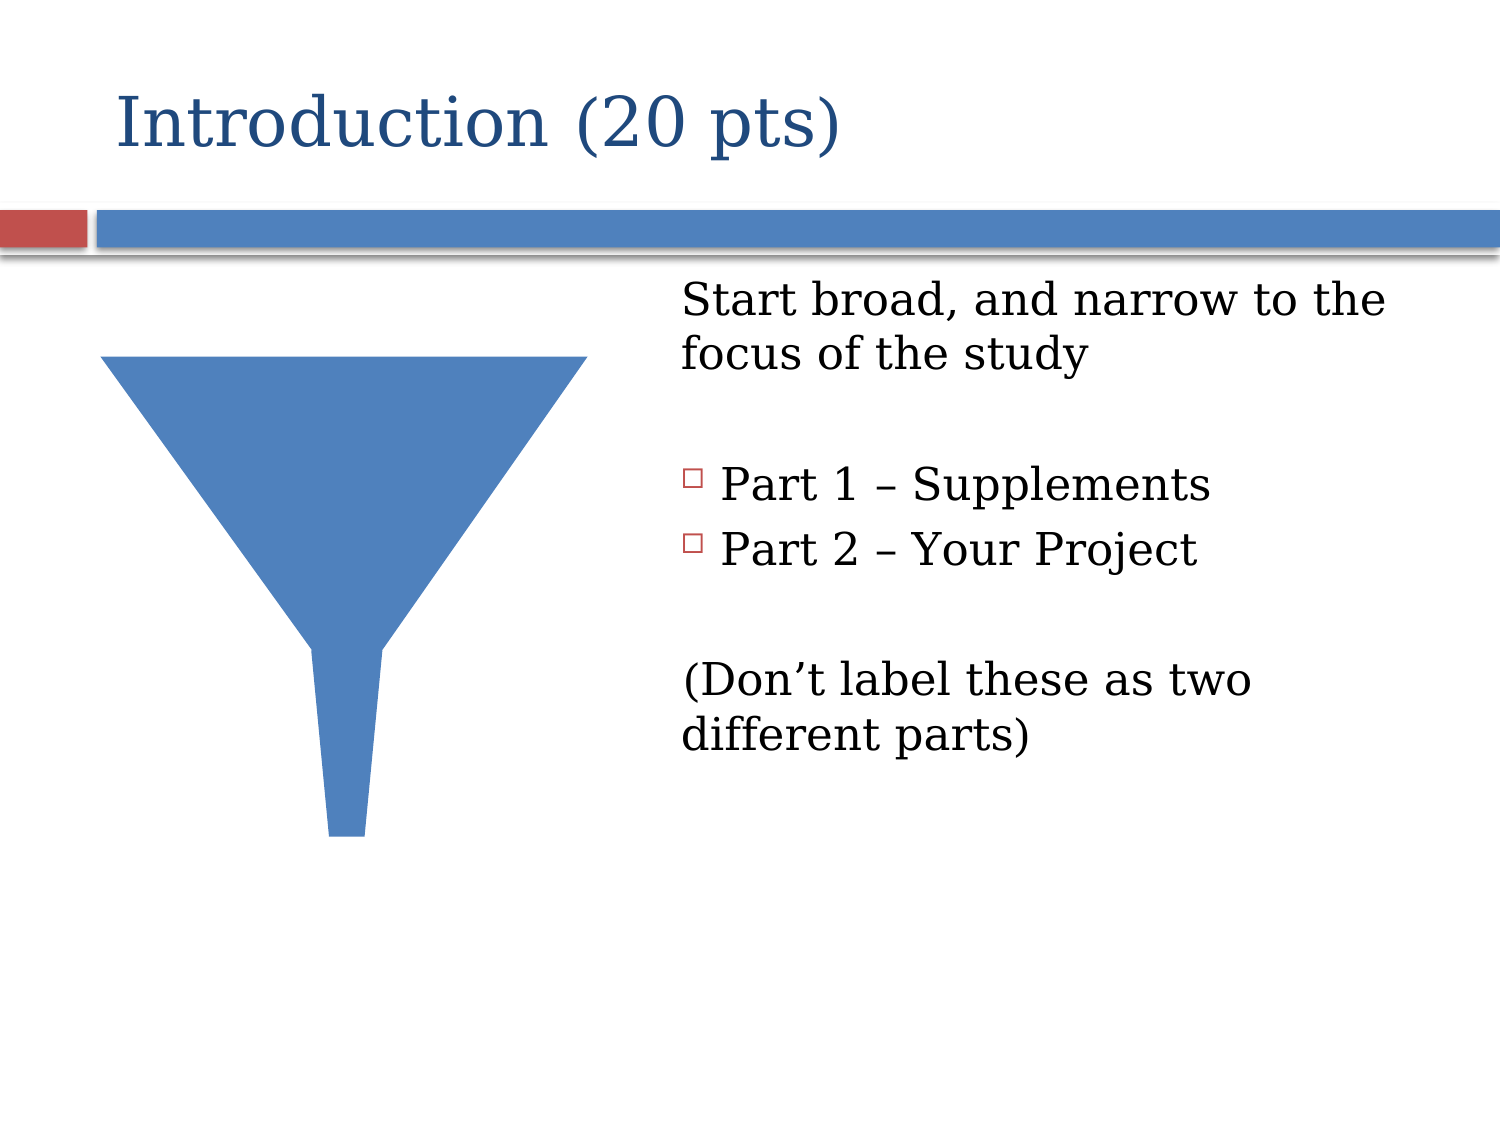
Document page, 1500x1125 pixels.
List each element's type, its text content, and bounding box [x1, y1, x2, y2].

list Start broad, and narrow to the focus of the study Part 1 – Supplements Part 2 – Your Project (Don’t label these as two different parts) [666, 262, 1438, 1000]
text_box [100, 356, 588, 837]
text_box [1183, 372, 1345, 592]
title Introduction (20 pts) [100, 37, 1438, 200]
